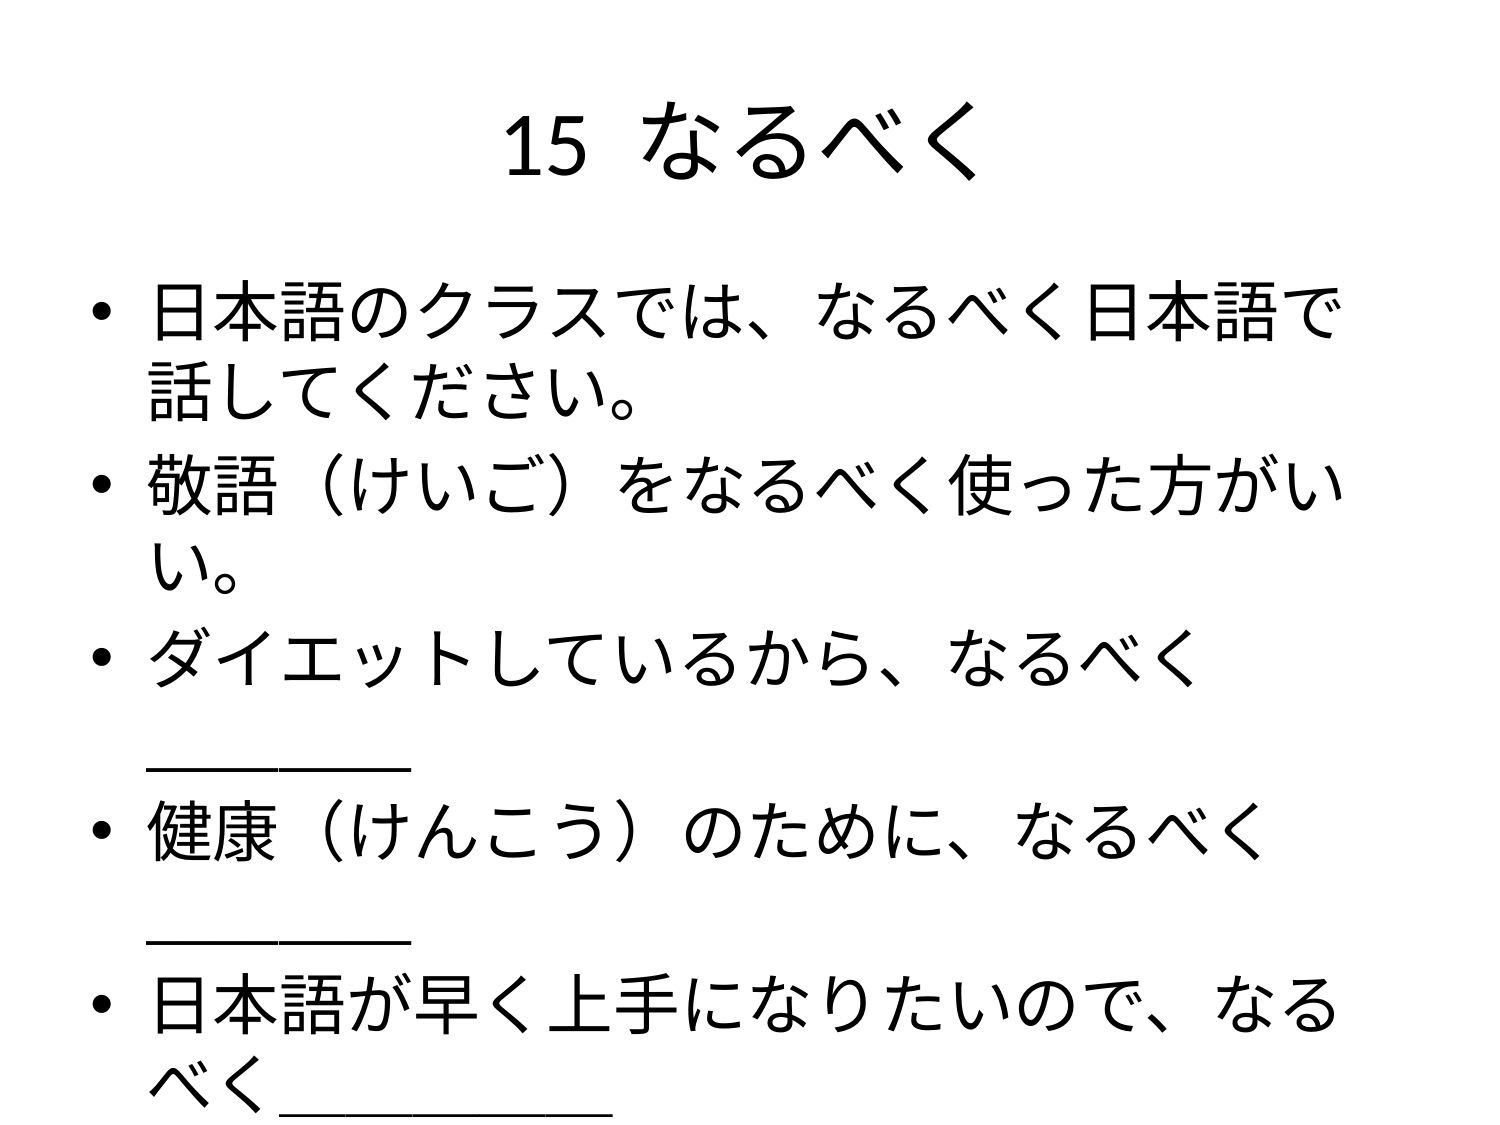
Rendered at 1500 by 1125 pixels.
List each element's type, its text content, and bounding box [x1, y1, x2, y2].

list 日本語のクラスでは、なるべく日本語で話してください。 敬語（けいご）をなるべく使った方がいい。 ダイエットしているから、なるべく________ 健康（けんこう）のために、なるべく________ 日本語が早く上手になりたいので、なるべく＿＿＿＿＿ [75, 262, 1425, 1005]
title 15 なるべく [75, 45, 1425, 233]
